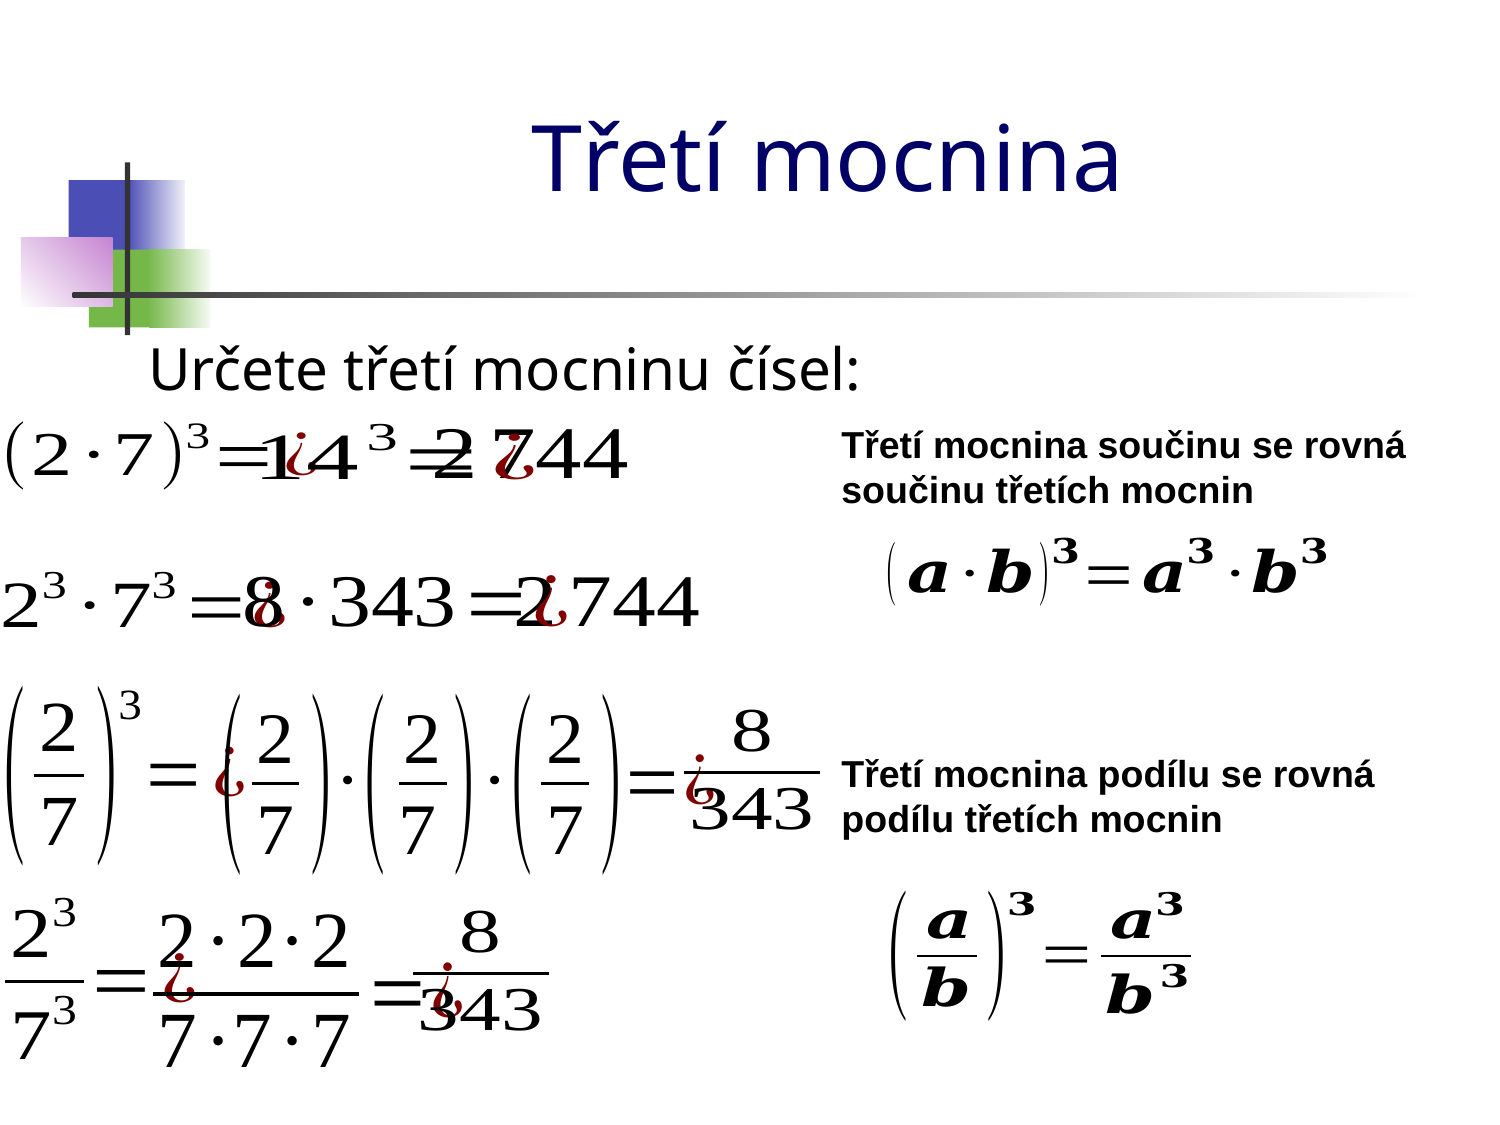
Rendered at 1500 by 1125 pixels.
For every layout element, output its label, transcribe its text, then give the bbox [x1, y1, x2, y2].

text_box Třetí mocnina součinu se rovná součinu třetích mocnin [826, 413, 1500, 519]
title Třetí mocnina [188, 34, 1468, 276]
list Určete třetí mocninu čísel: [117, 324, 1028, 408]
text_box Třetí mocnina podílu se rovná podílu třetích mocnin [826, 742, 1500, 848]
